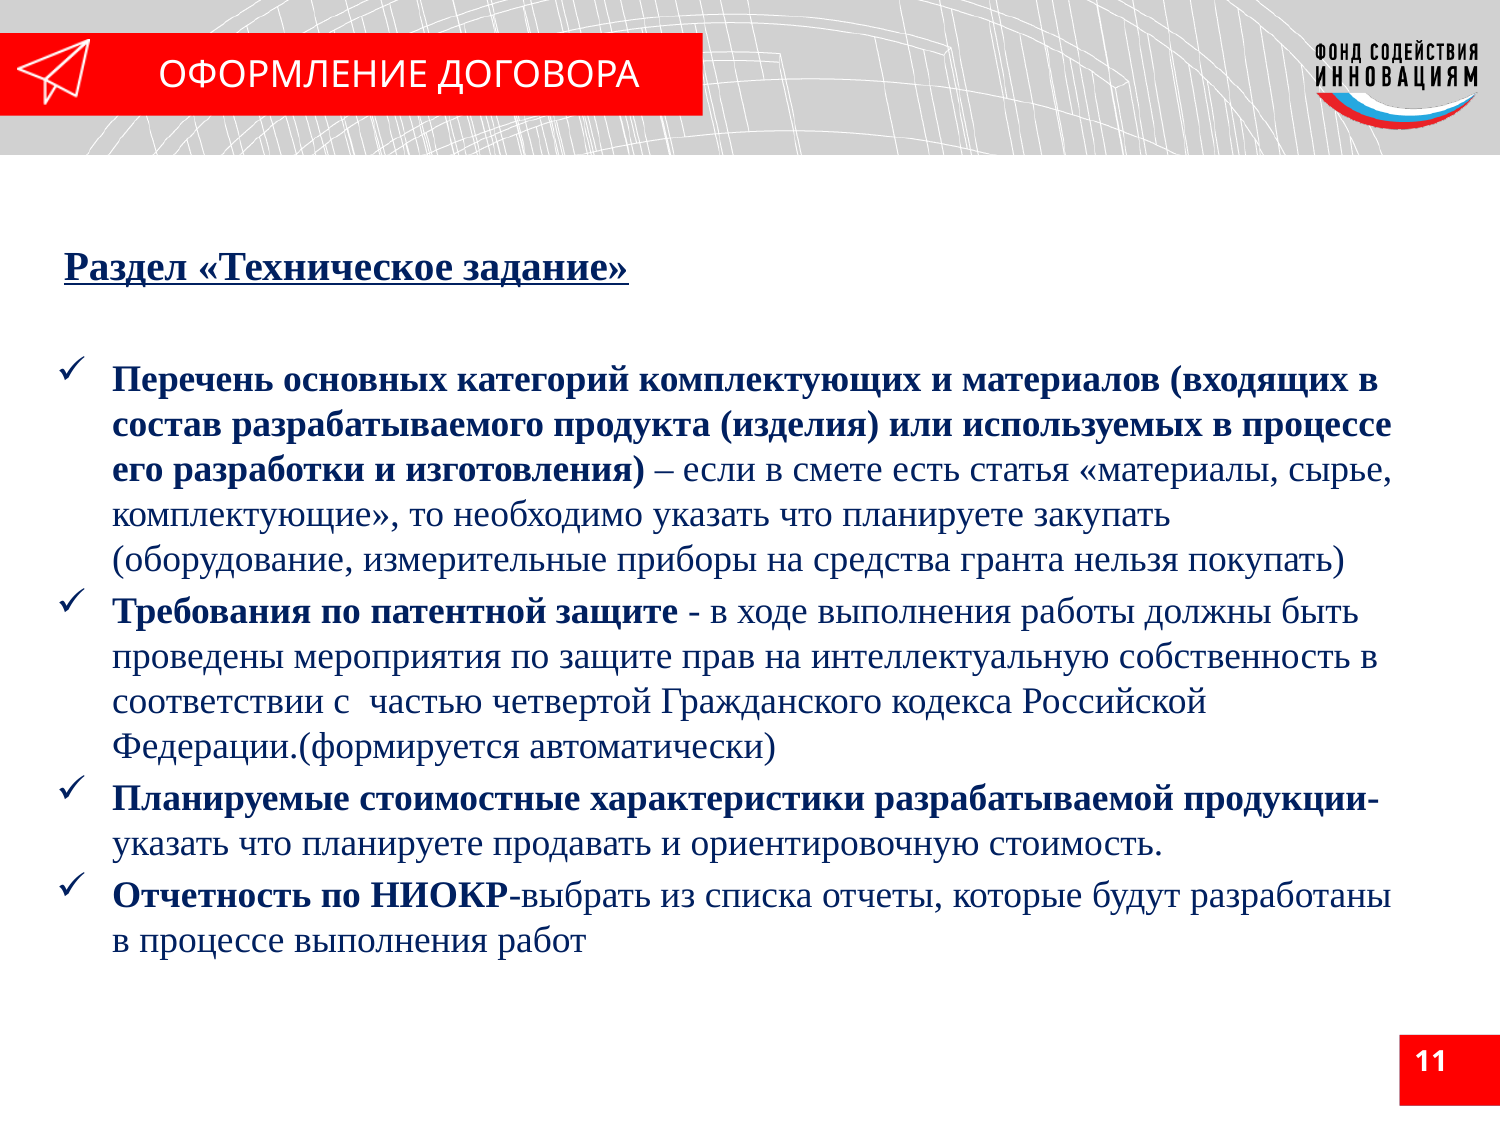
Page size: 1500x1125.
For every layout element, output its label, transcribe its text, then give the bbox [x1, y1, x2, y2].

picture [0, 0, 1500, 155]
text_box [0, 31, 705, 118]
list Раздел «Техническое задание» Перечень основных категорий комплектующих и материалов (входящих в состав разрабатываемого продукта (изделия) или используемых в процессе его разработки и изготовления) – если в смете есть статья «материалы, сырье, комплектующие», то необходимо указать что планируете закупать (оборудование, измерительные приборы на средства гранта нельзя покупать) Требования по патентной защите - в ходе выполнения работы должны быть проведены мероприятия по защите прав на интеллектуальную собственность в соответствии с частью четвертой Гражданского кодекса Российской Федерации.(формируется автоматически) Планируемые стоимостные характеристики разрабатываемой продукции- указать что планируете продавать и ориентировочную стоимость. Отчетность по НИОКР-выбрать из списка отчеты, которые будут разработаны в процессе выполнения работ [41, 231, 1412, 1024]
text_box ОФОРМЛЕНИЕ ДОГОВОРА [135, 42, 655, 103]
picture [17, 38, 90, 106]
text_box 11 [1399, 1034, 1500, 1106]
